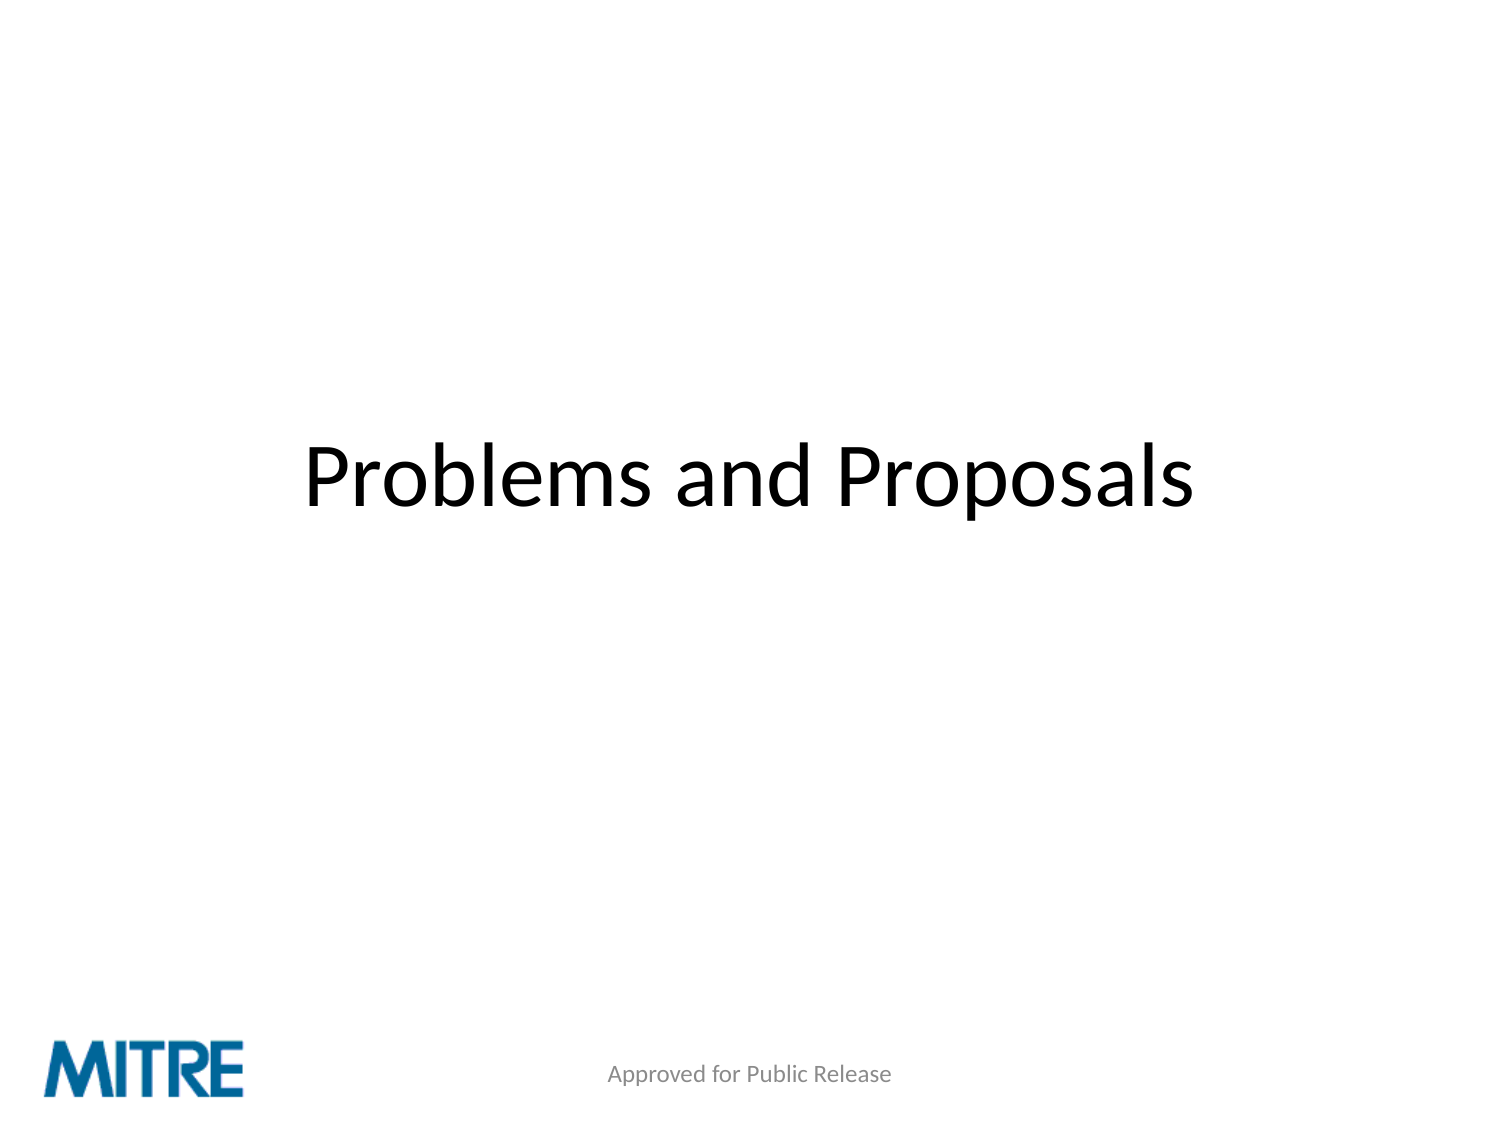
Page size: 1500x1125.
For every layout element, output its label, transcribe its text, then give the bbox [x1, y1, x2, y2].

picture [37, 1033, 250, 1103]
footer Approved for Public Release [512, 1042, 988, 1103]
title Problems and Proposals [112, 349, 1388, 591]
